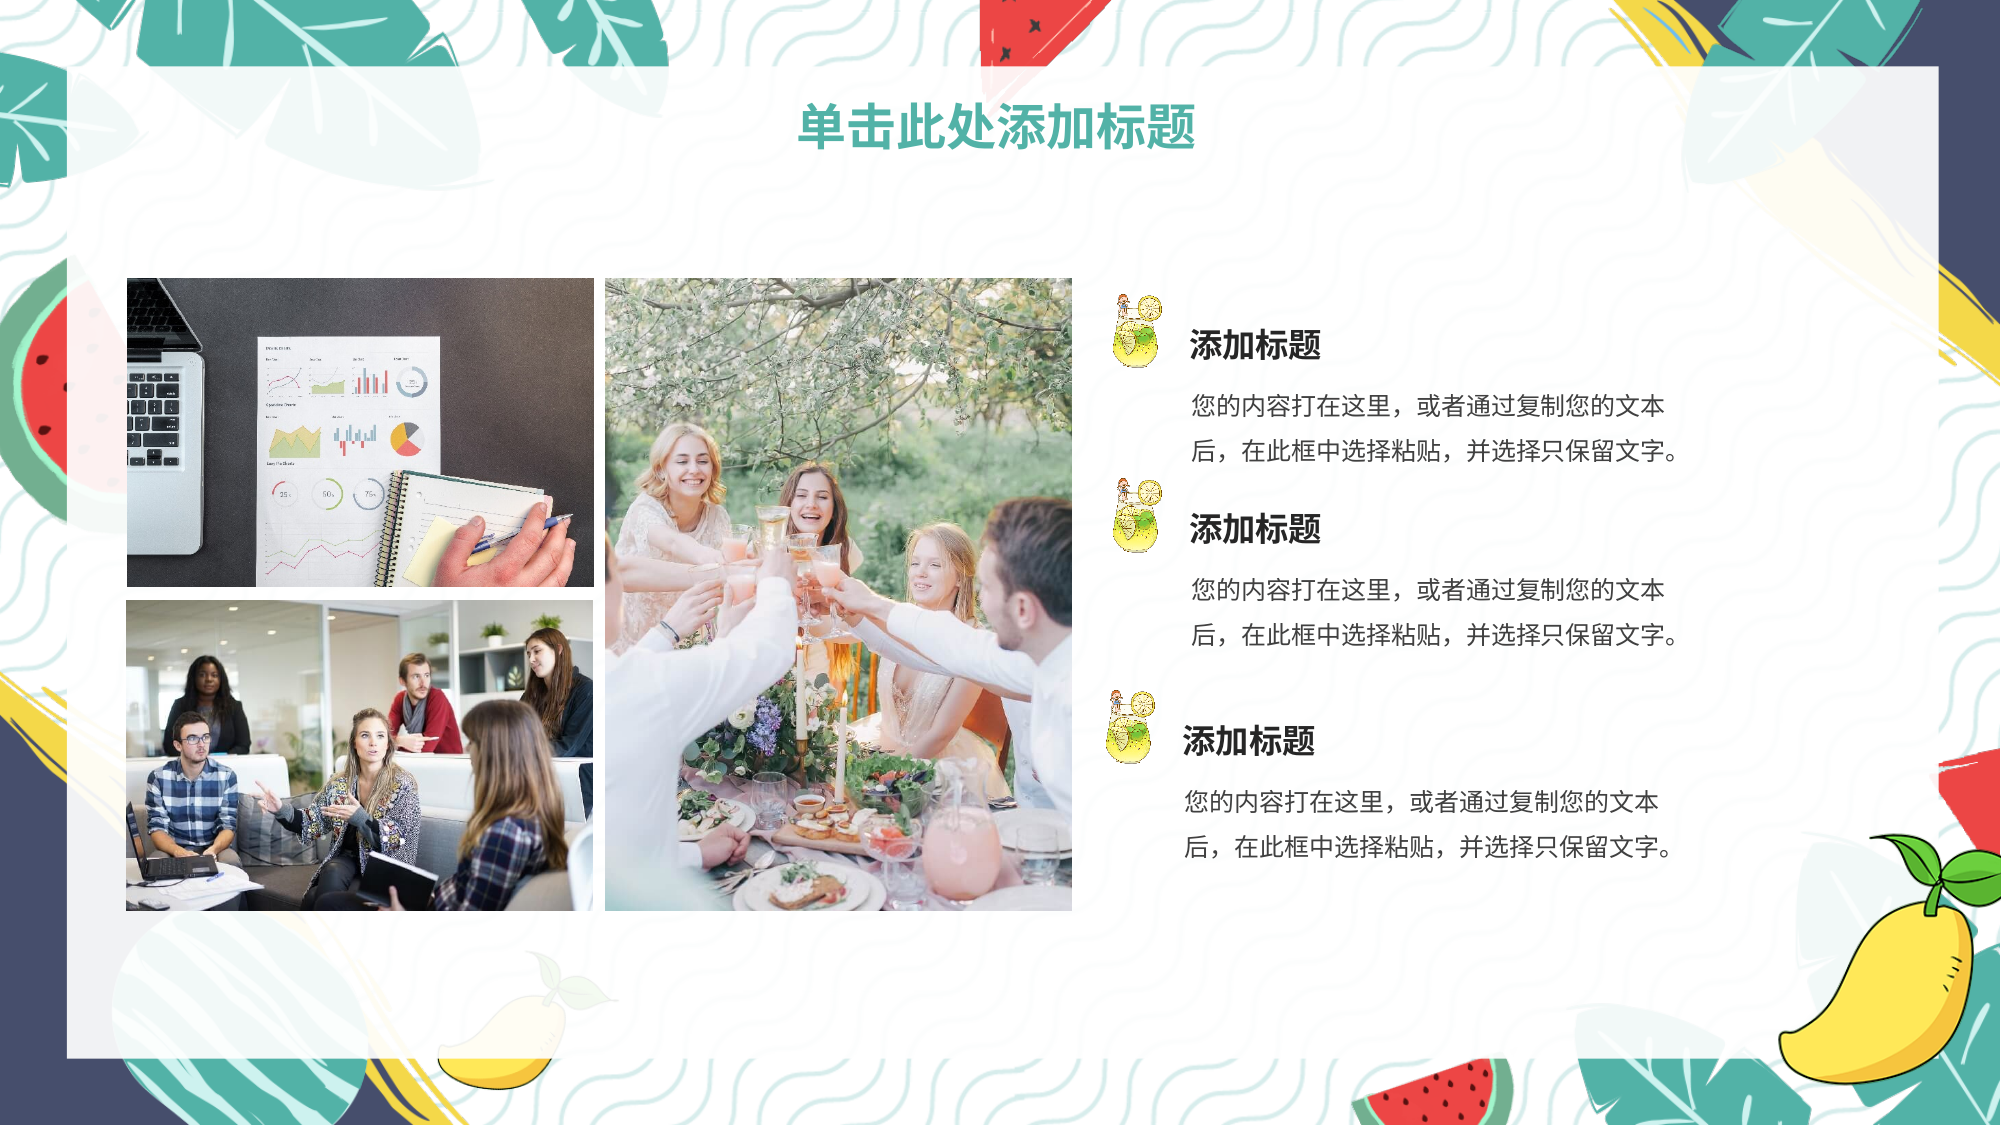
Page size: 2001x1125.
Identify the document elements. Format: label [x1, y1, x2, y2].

picture [0, 0, 2001, 1125]
text_box [1148, 318, 1696, 475]
text_box [1148, 502, 1696, 660]
text_box [1141, 714, 1689, 871]
